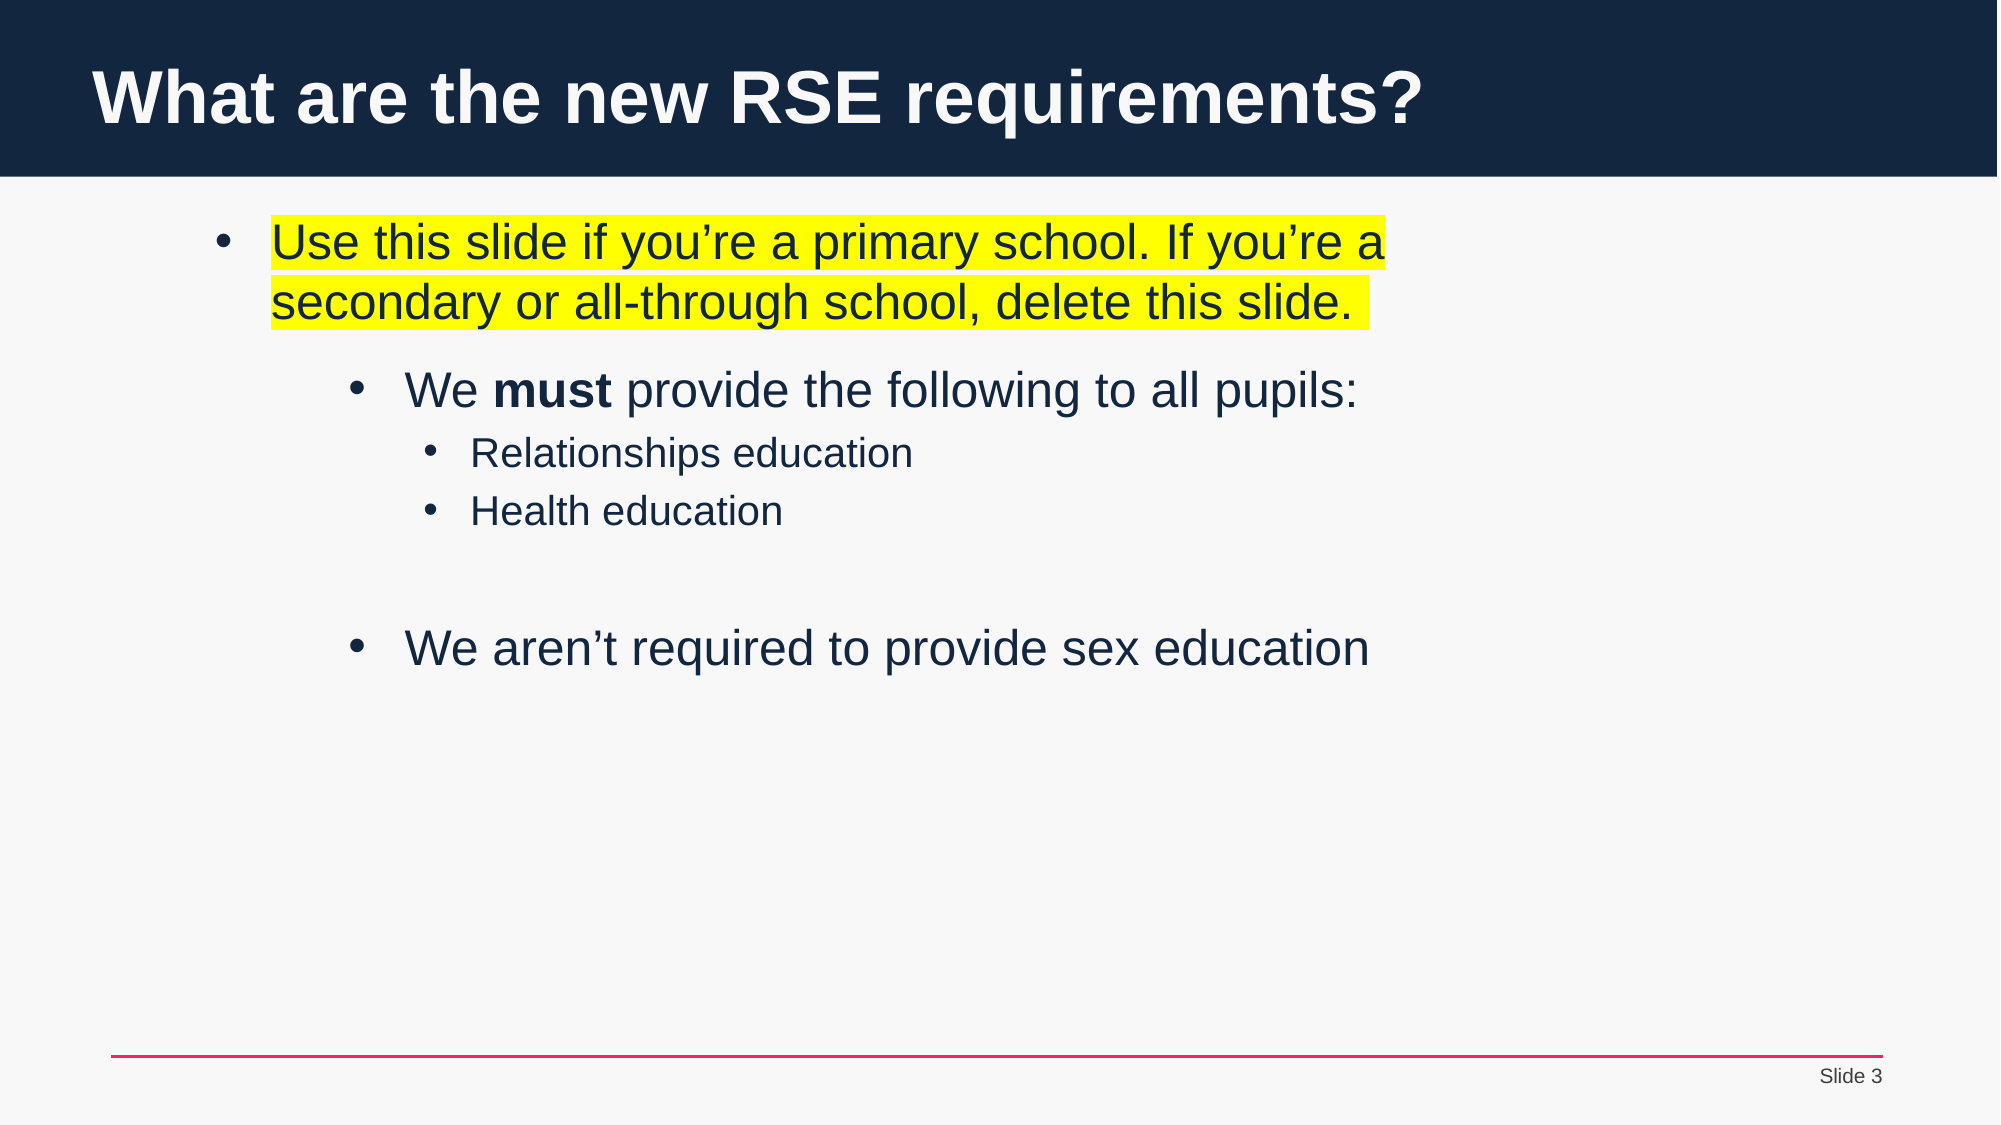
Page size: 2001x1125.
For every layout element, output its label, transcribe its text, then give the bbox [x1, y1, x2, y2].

list We must provide the following to all pupils: Relationships education Health education [333, 209, 1662, 576]
text_box We aren’t required to provide sex education [333, 608, 1662, 775]
text_box Use this slide if you’re a primary school. If you’re a secondary or all-through school, delete this slide. [214, 209, 1544, 384]
text_box Slide ‹#› [1637, 1056, 1883, 1092]
title What are the new RSE requirements? [92, 21, 1662, 174]
